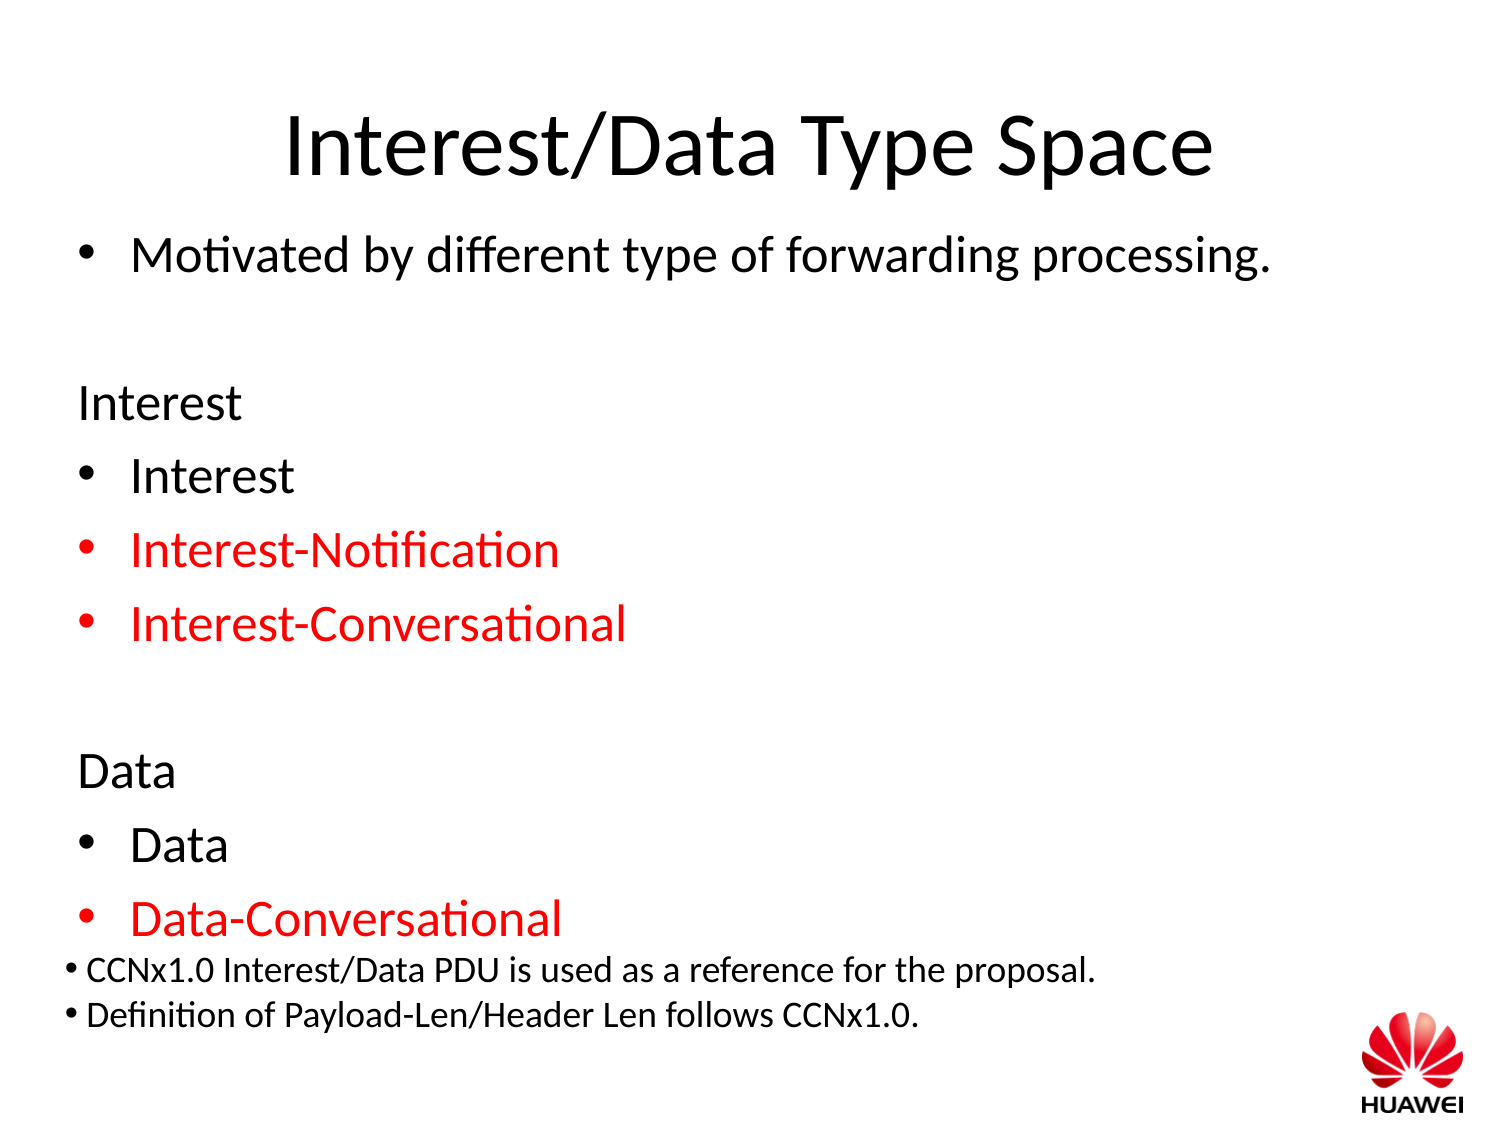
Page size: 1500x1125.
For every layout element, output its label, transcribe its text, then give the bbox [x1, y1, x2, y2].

picture [1362, 1012, 1463, 1113]
list Motivated by different type of forwarding processing. Interest Interest Interest-Notification Interest-Conversational Data Data Data-Conversational [62, 212, 1413, 955]
text_box CCNx1.0 Interest/Data PDU is used as a reference for the proposal. Definition of Payload-Len/Header Len follows CCNx1.0. [50, 937, 1363, 1088]
title Interest/Data Type Space [75, 45, 1425, 233]
